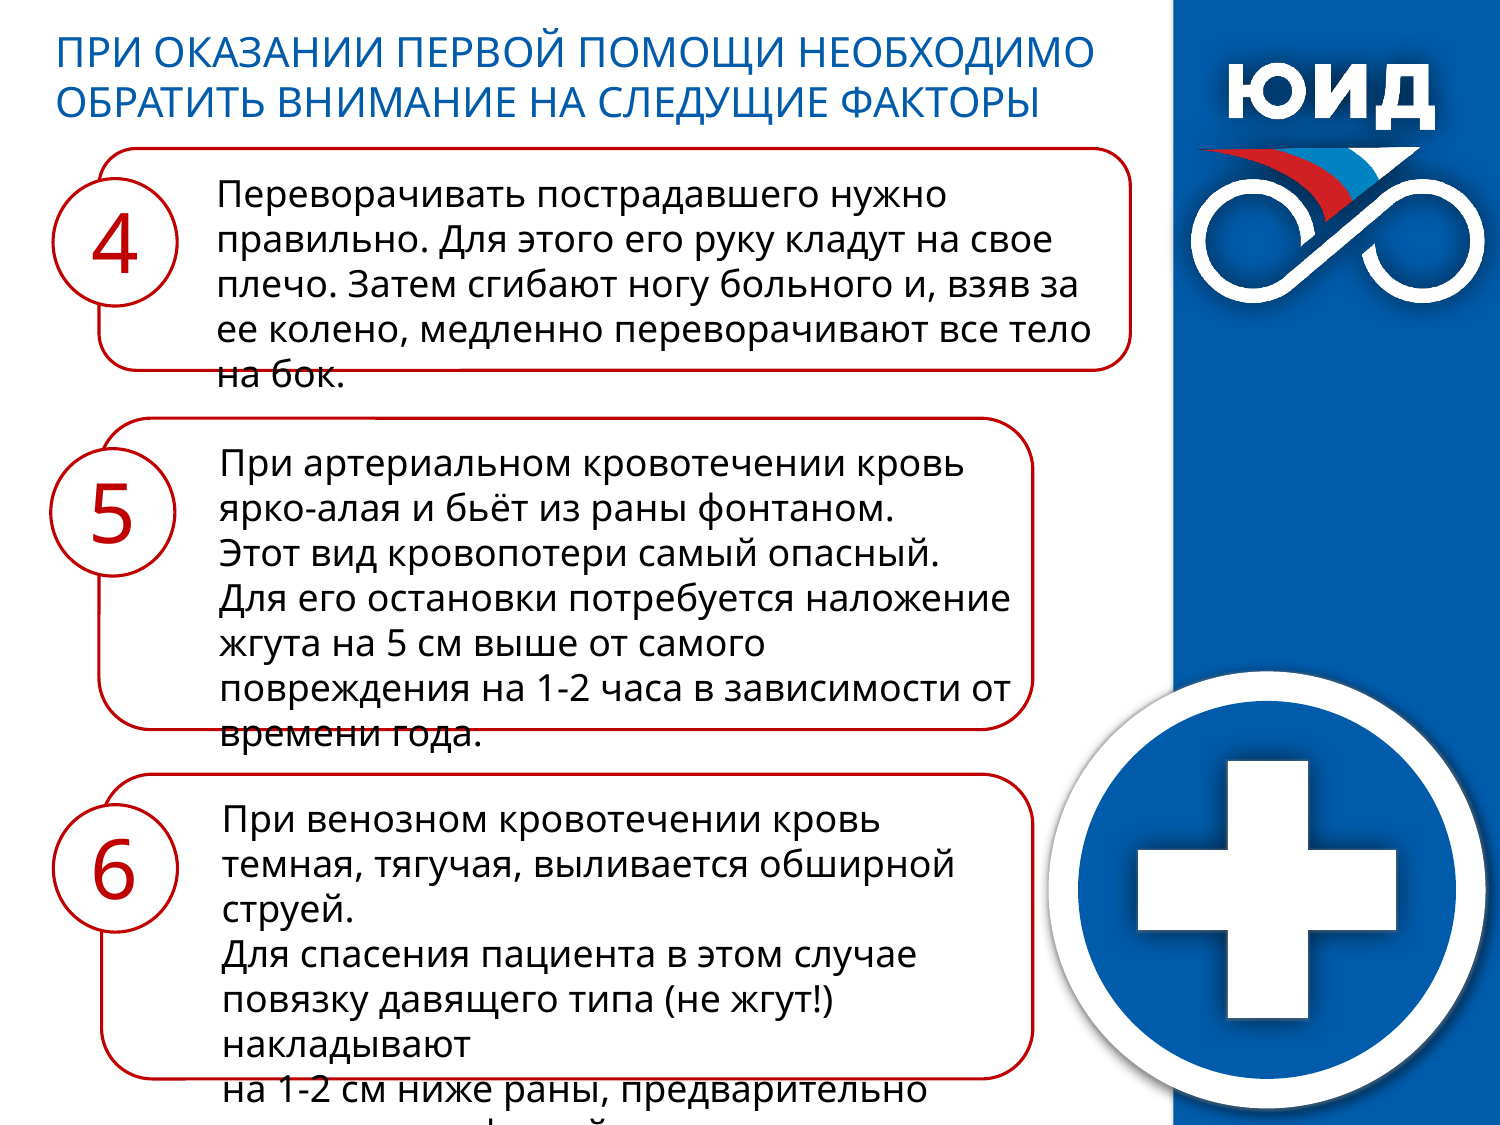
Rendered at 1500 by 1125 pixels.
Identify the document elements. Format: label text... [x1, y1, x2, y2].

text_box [1048, 0, 1500, 1125]
text_box [97, 417, 1017, 731]
text_box При артериальном кровотечении кровь ярко-алая и бьёт из раны фонтаном. Этот вид кровопотери самый опасный. Для его остановки потребуется наложение жгута на 5 см выше от самого повреждения на 1-2 часа в зависимости от времени года. [204, 431, 1033, 762]
text_box [100, 773, 1018, 1080]
text_box Переворачивать пострадавшего нужно правильно. Для этого его руку кладут на свое плечо. Затем сгибают ногу больного и, взяв за ее колено, медленно переворачивают все тело на бок. [201, 162, 1048, 402]
text_box При венозном кровотечении кровь темная, тягучая, выливается обширной струей. Для спасения пациента в этом случае повязку давящего типа (не жгут!) накладывают на 1-2 см ниже раны, предварительно закрыв ее салфеткой. [207, 787, 1033, 1125]
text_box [52, 178, 178, 306]
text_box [50, 448, 175, 577]
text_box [53, 804, 178, 933]
text_box [97, 147, 1048, 372]
text_box ПРИ ОКАЗАНИИ ПЕРВОЙ ПОМОЩИ НЕОБХОДИМО ОБРАТИТЬ ВНИМАНИЕ НА СЛЕДУЩИЕ ФАКТОРЫ [40, 17, 1048, 133]
